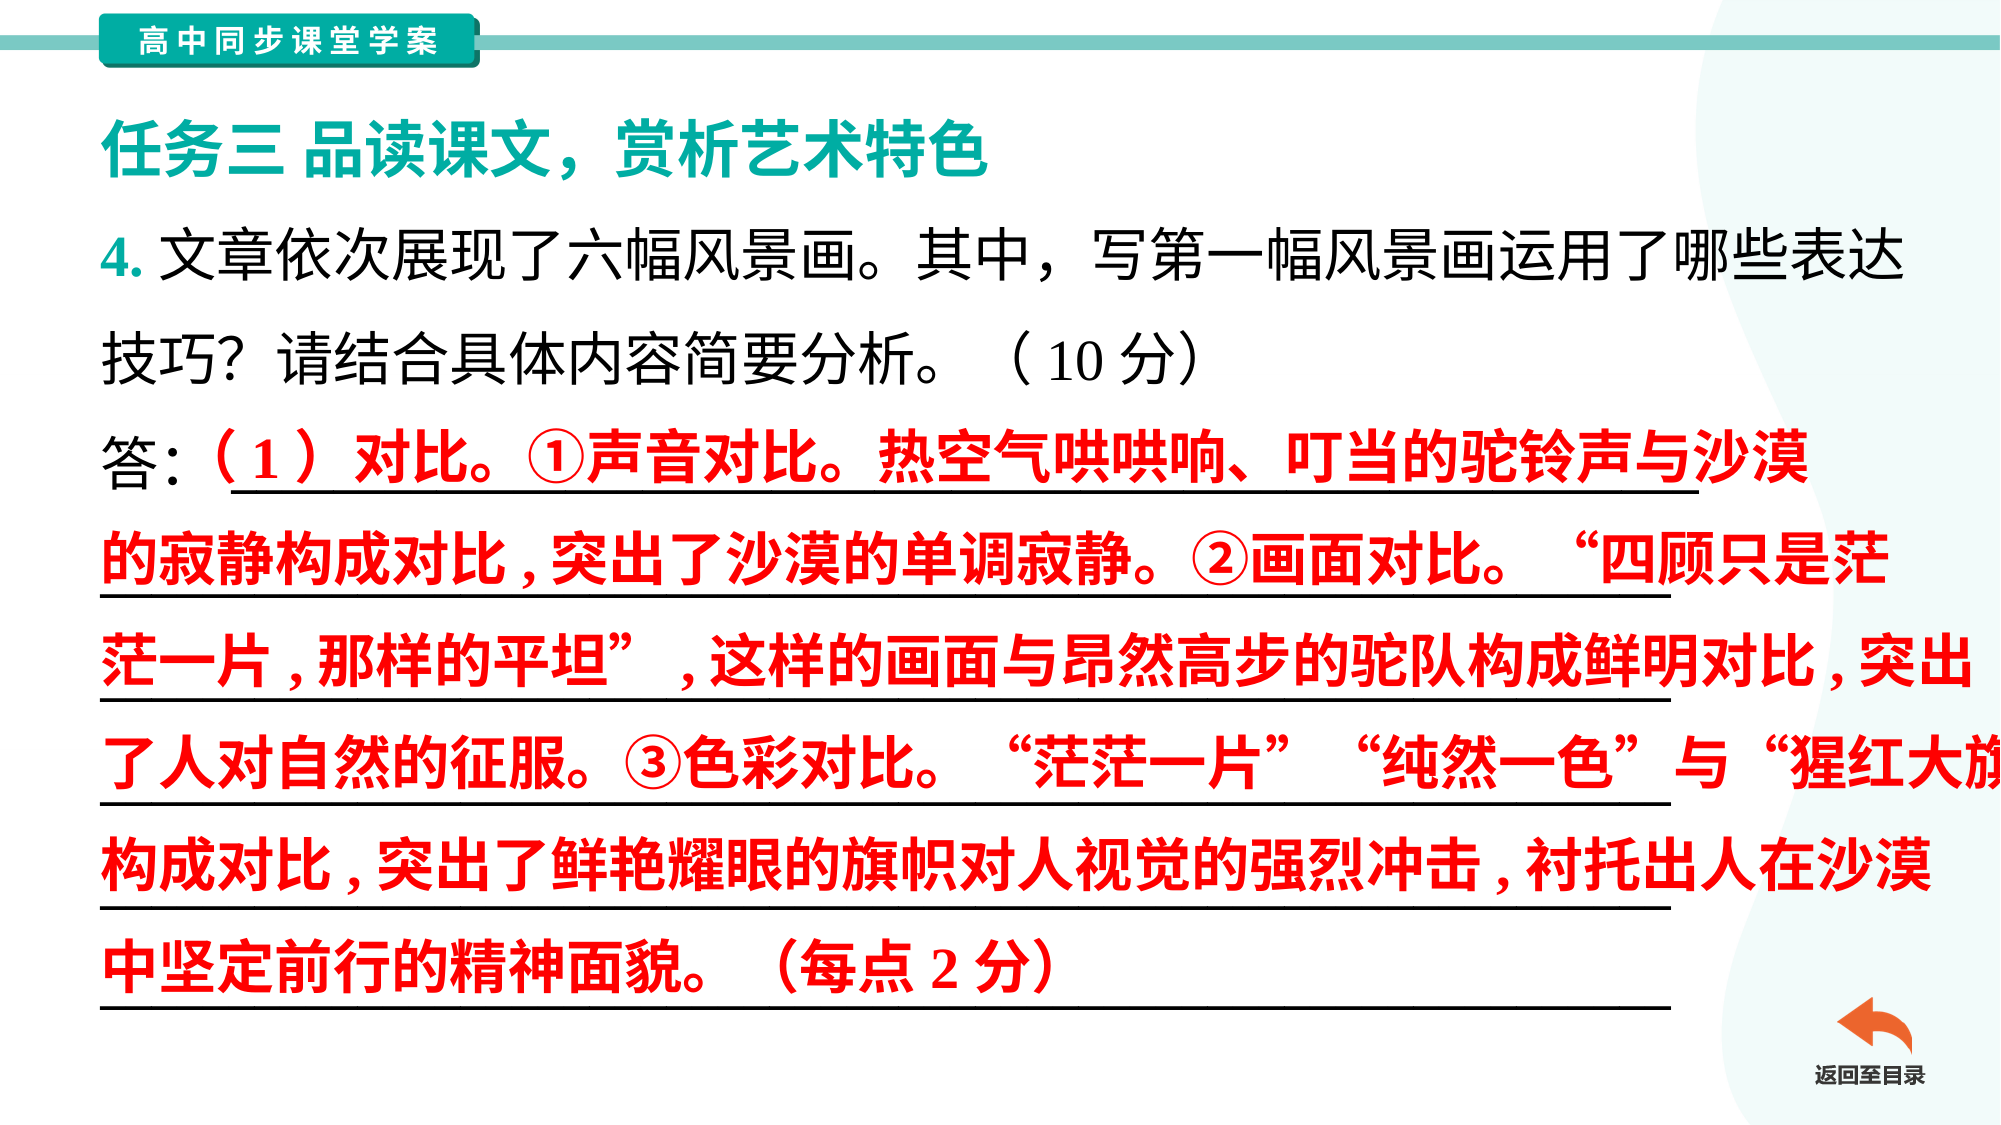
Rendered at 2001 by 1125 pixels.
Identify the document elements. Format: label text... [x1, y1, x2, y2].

text_box 任务三 品读课文，赏析艺术特色 [100, 76, 1899, 175]
text_box 4.文章依次展现了六幅风景画。其中，写第一幅风景画运用了哪些表达 技巧？请结合具体内容简要分析。（10分） 答：_________________________________________________________ _____________________________________________________________ _____________________________________________________________ _____________________________________________________________ _____________________________________________________________ _____________________________________________________________ [100, 184, 1899, 387]
text_box （1）对比。①声音对比。热空气哄哄响、叮当的驼铃声与沙漠 的寂静构成对比,突出了沙漠的单调寂静。②画面对比。“四顾只是茫 茫一片,那样的平坦”,这样的画面与昂然高步的驼队构成鲜明对比,突出 了人对自然的征服。③色彩对比。“茫茫一片”“纯然一色”与“猩红大旗” 构成对比,突出了鲜艳耀眼的旗帜对人视觉的强烈冲击,衬托出人在沙漠 中坚定前行的精神面貌。（每点2分） [100, 387, 1899, 1001]
picture [0, 0, 2000, 1125]
